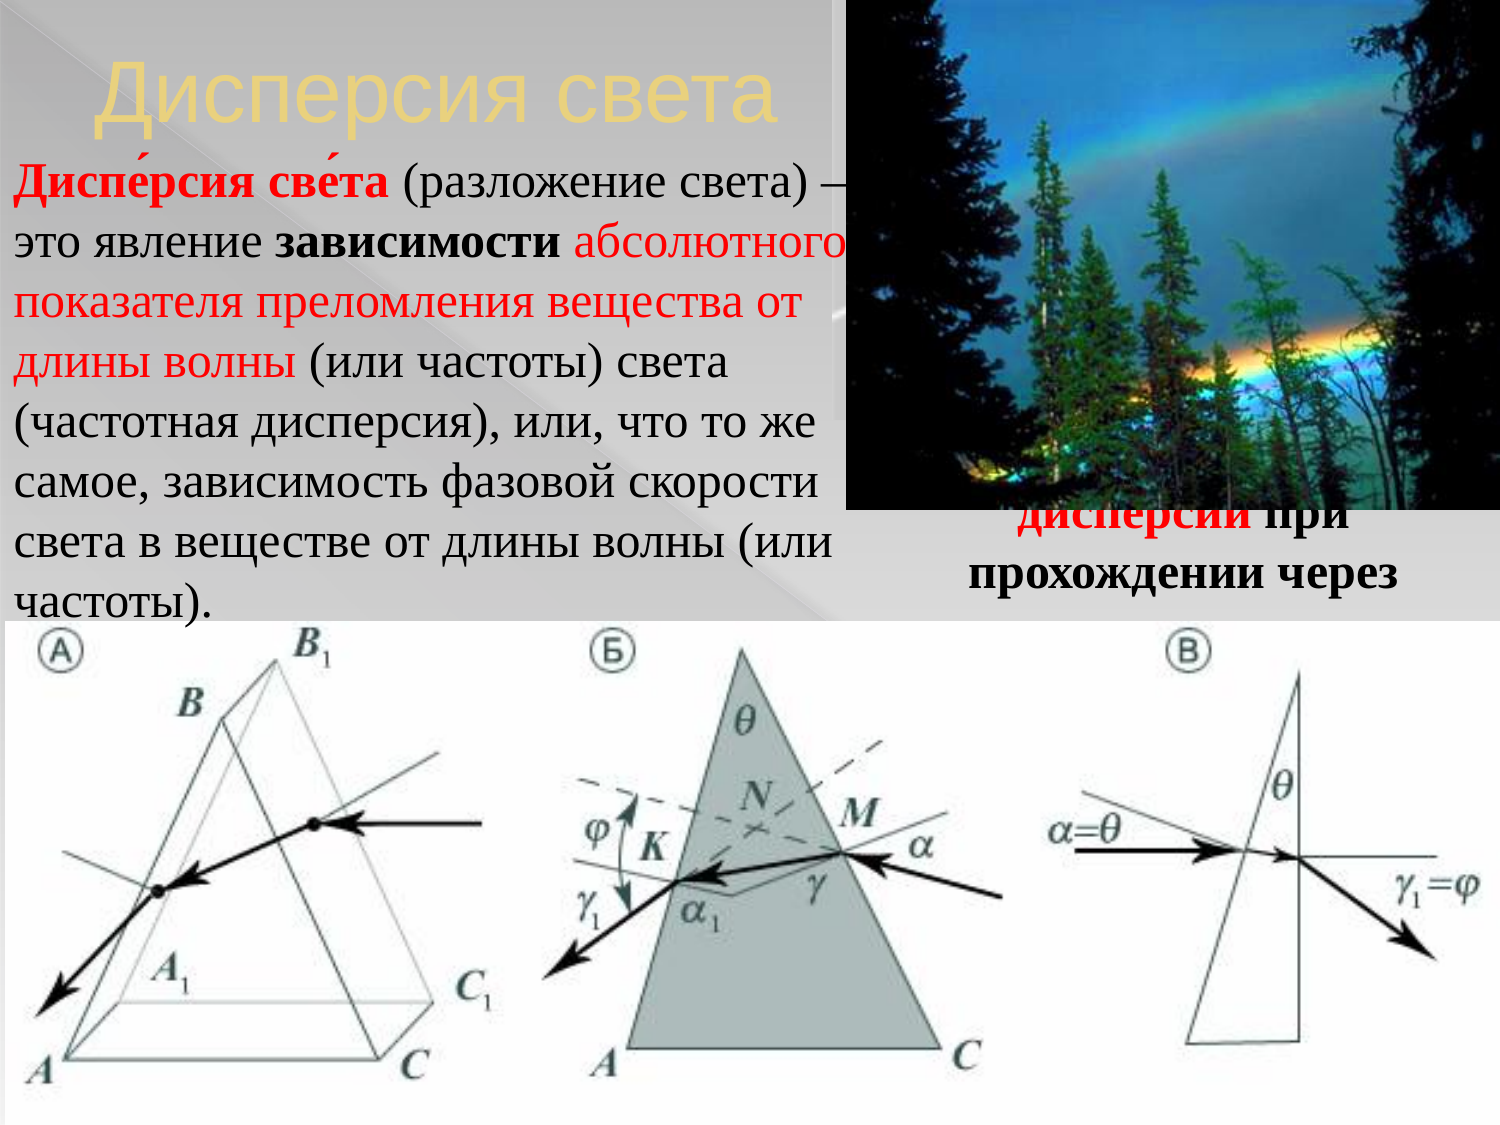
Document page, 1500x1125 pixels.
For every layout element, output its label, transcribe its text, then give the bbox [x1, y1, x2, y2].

picture [831, 0, 1500, 510]
title Дисперсия света [0, 0, 822, 140]
list Диспе́рсия све́та (разложение света) — это явление зависимости абсолютного показателя преломления вещества от длины волны (или частоты) света (частотная дисперсия), или, что то же самое, зависимость фазовой скорости света в веществе от длины волны (или частоты). [0, 140, 891, 610]
picture [4, 620, 1500, 1125]
text_box Разложение света в спектр вследствие дисперсии при прохождении через призму (опыт Ньютона) [891, 510, 1500, 610]
